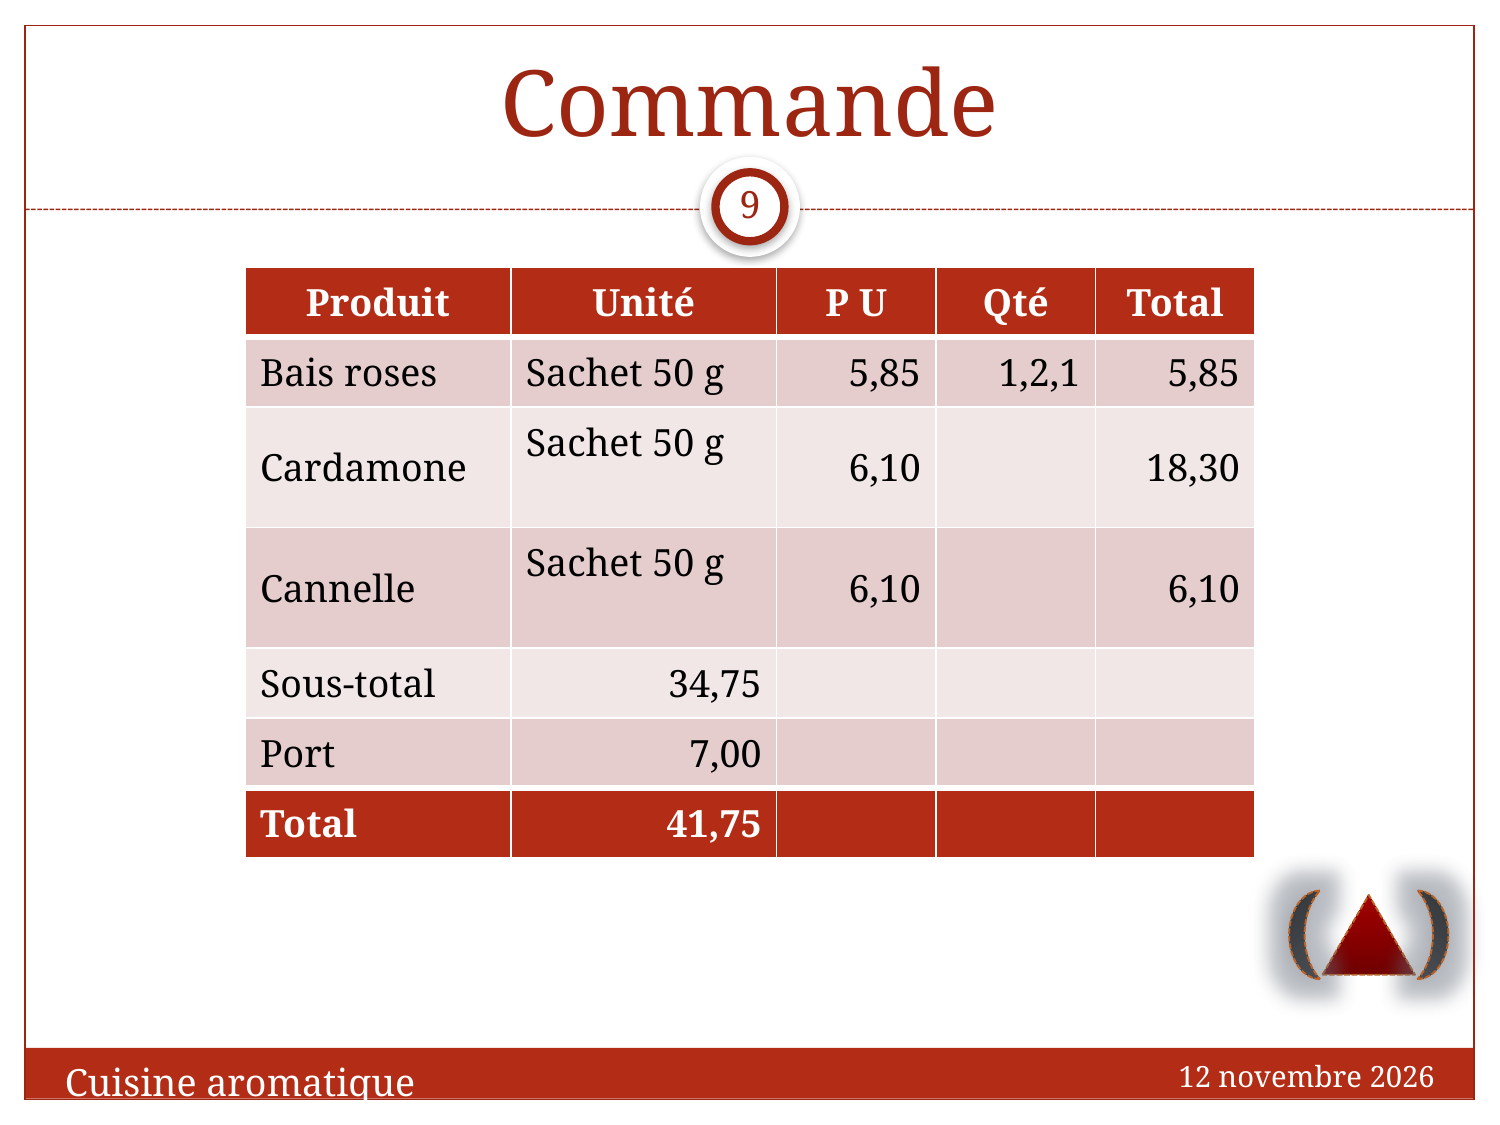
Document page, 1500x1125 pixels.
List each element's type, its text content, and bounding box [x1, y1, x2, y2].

table_cell Sachet 50 g [512, 528, 776, 647]
table_cell [937, 719, 1095, 785]
table_cell Cardamone [246, 408, 510, 527]
table_cell 6,10 [777, 408, 935, 527]
table_cell 5,85 [777, 340, 935, 406]
table_cell [937, 791, 1095, 857]
table_cell [937, 649, 1095, 717]
table_cell [777, 791, 935, 857]
table_cell Sous-total [246, 649, 510, 717]
slide_number mars 09 [950, 1050, 1450, 1111]
table_cell 1,2,1 [937, 340, 1095, 406]
table_header Unité [512, 268, 776, 334]
table_cell [937, 528, 1095, 647]
table_cell [777, 719, 935, 785]
table_cell 6,10 [1096, 528, 1254, 647]
table_header P U [777, 268, 935, 334]
table_header Qté [937, 268, 1095, 334]
title Commande [49, 37, 1450, 162]
table_cell Cannelle [246, 528, 510, 647]
table_cell 6,10 [777, 528, 935, 647]
table_cell 34,75 [512, 649, 776, 717]
table_cell [1096, 649, 1254, 717]
table_cell [937, 408, 1095, 527]
table_cell Sachet 50 g [512, 408, 776, 527]
table_cell 5,85 [1096, 340, 1254, 406]
table_cell Port [246, 719, 510, 785]
table_cell [1096, 719, 1254, 785]
slide_number 9 [712, 169, 788, 243]
table_cell 18,30 [1096, 408, 1254, 527]
table_header Total [1096, 268, 1254, 334]
table_cell 7,00 [512, 719, 776, 785]
footer Cuisine aromatique [50, 1051, 638, 1112]
table_cell Sachet 50 g [512, 340, 776, 406]
table_cell Bais roses [246, 340, 510, 406]
table_cell 41,75 [512, 791, 776, 857]
table_cell [777, 649, 935, 717]
table_header Produit [246, 268, 510, 334]
table_cell Total [246, 791, 510, 857]
table_cell [1096, 791, 1254, 857]
